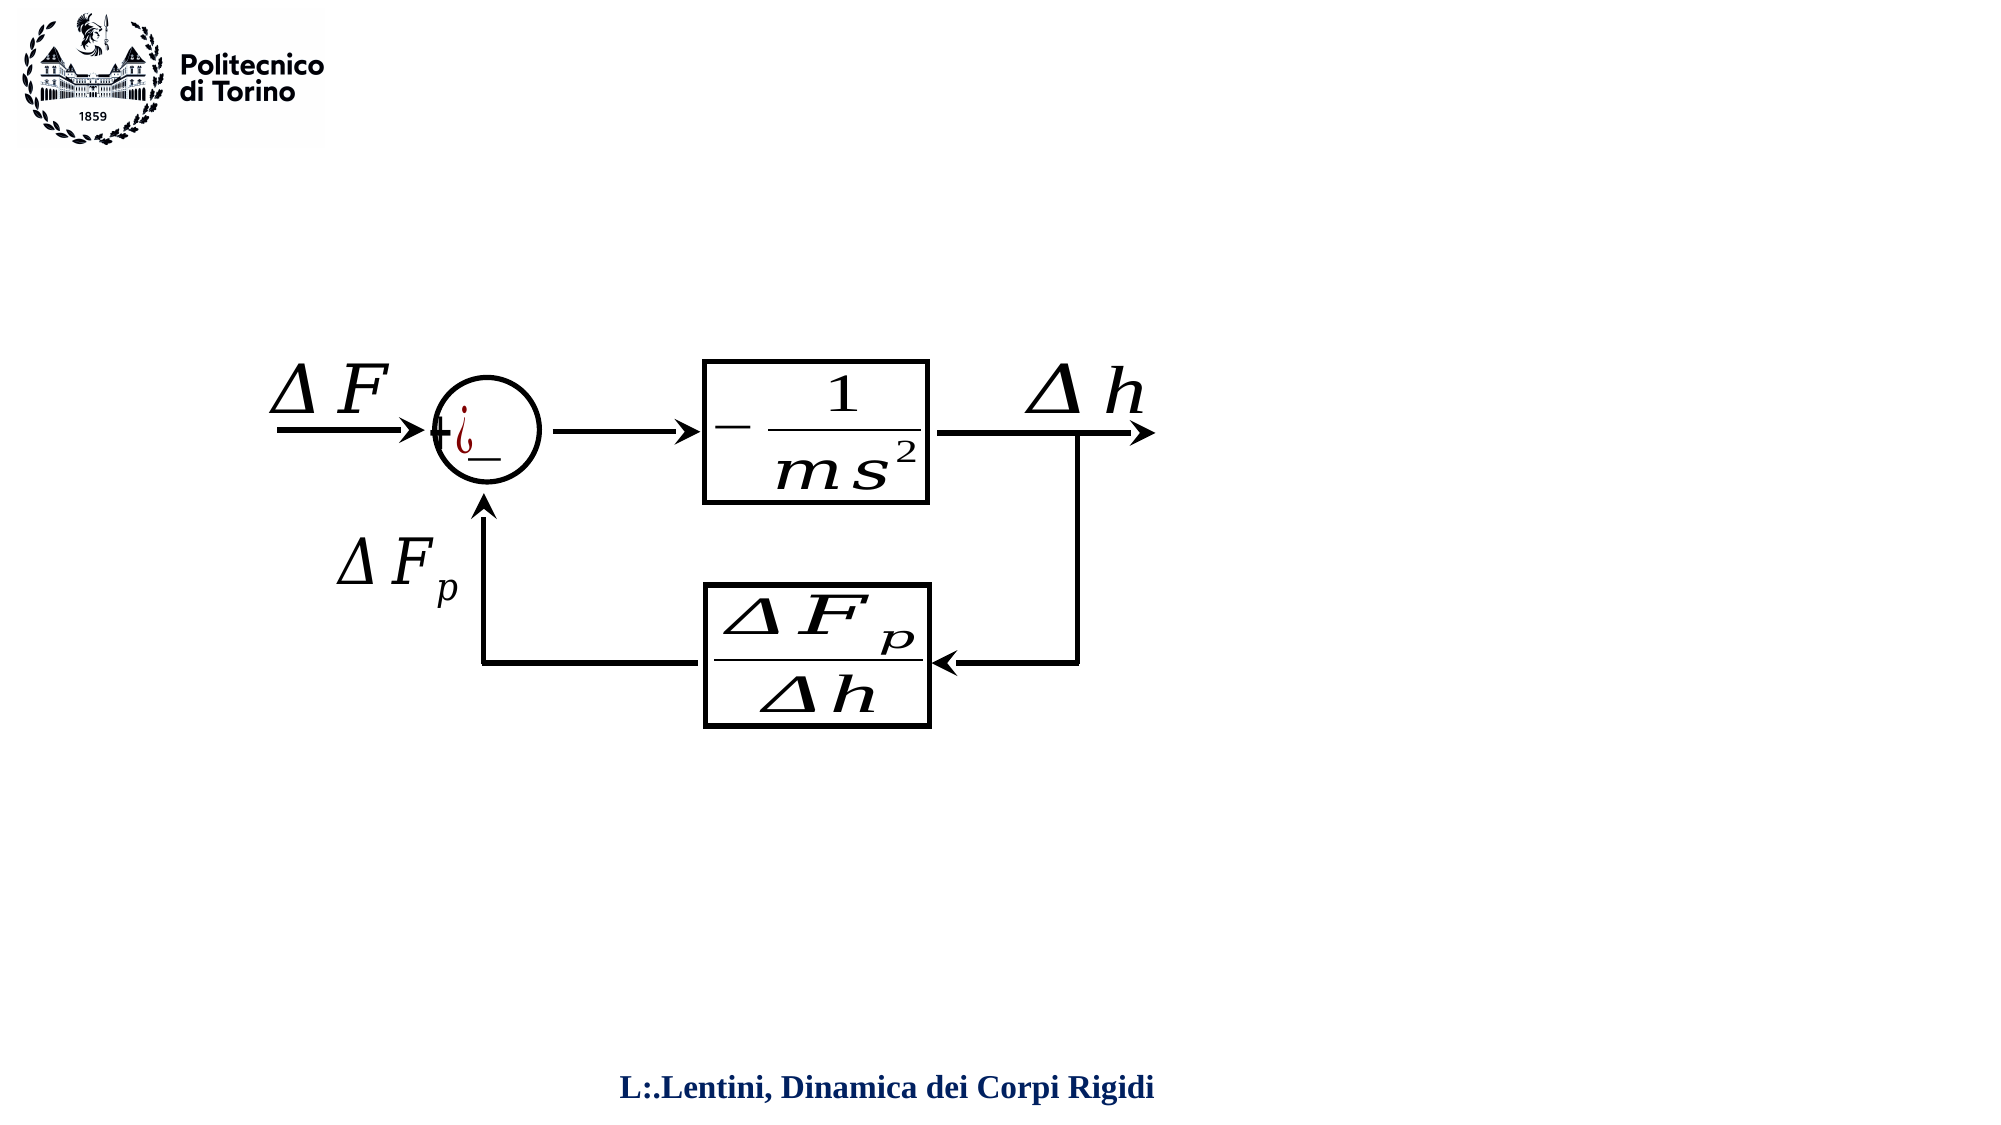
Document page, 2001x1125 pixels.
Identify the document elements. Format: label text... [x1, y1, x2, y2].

text_box [433, 376, 541, 483]
text_box L:.Lentini, Dinamica dei Corpi Rigidi [0, 1057, 1776, 1113]
picture [17, 8, 325, 148]
